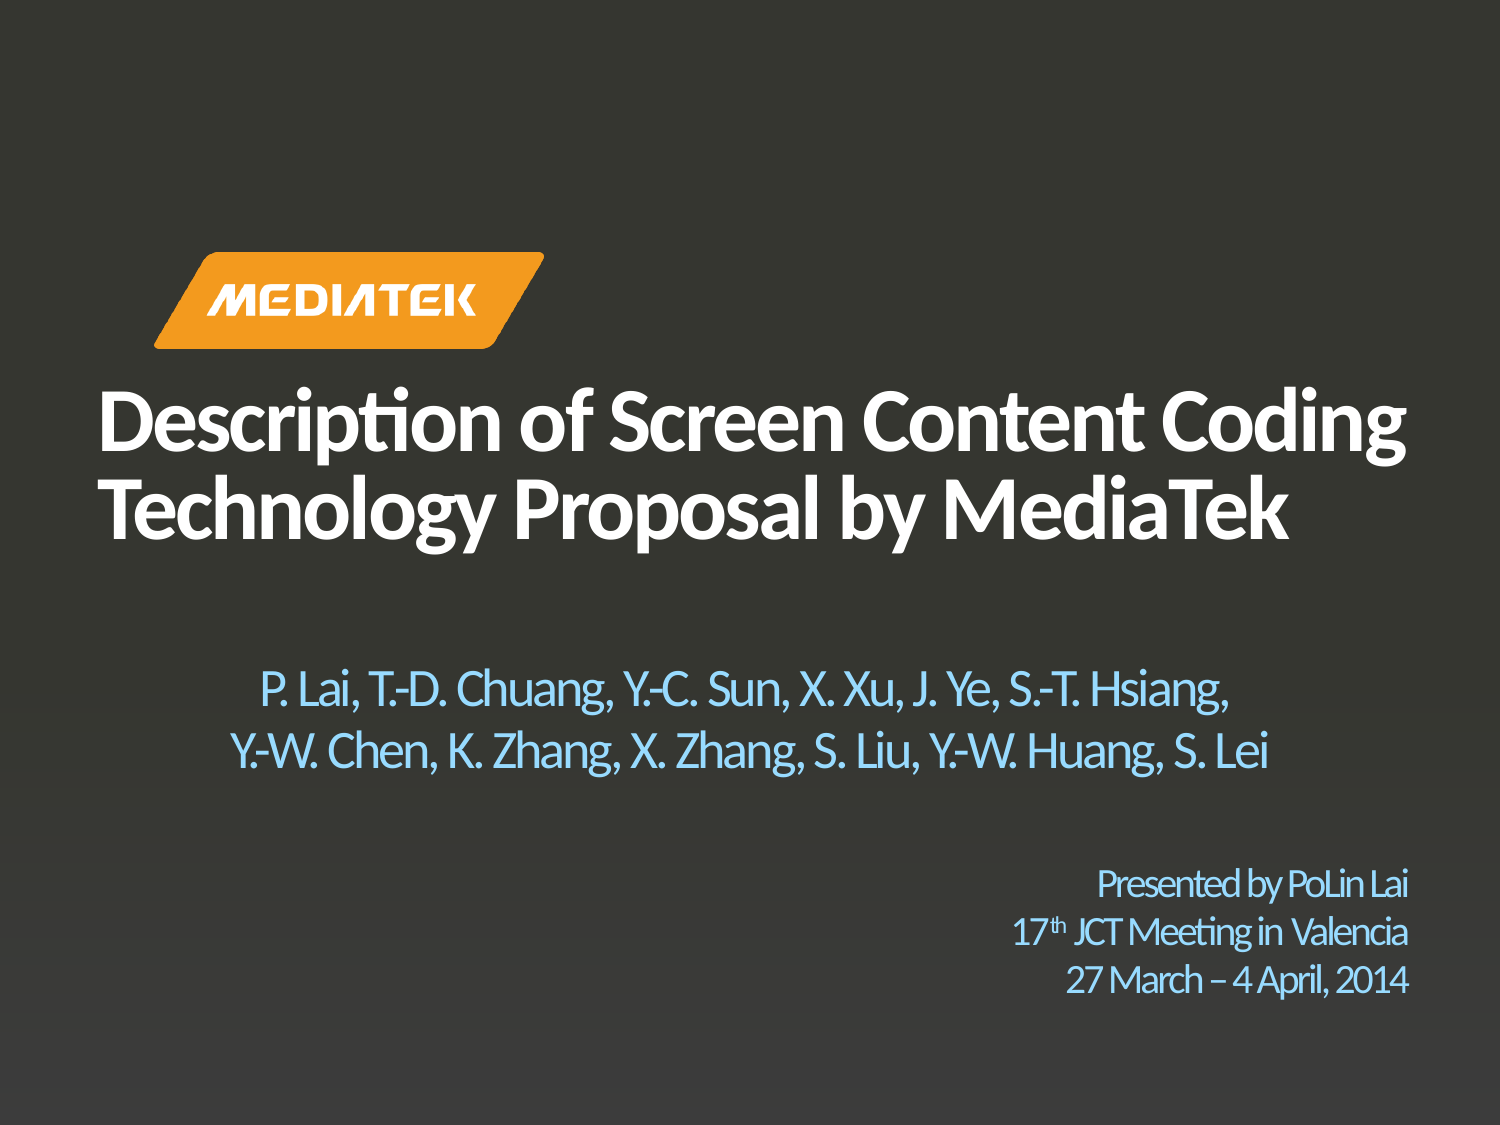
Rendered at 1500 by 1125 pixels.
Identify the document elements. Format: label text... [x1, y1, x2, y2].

title Description of Screen Content Coding Technology Proposal by MediaTek [82, 373, 1436, 681]
picture [154, 252, 544, 349]
subtitle P. Lai, T.-D. Chuang, Y.-C. Sun, X. Xu, J. Ye, S.-T. Hsiang, Y.-W. Chen, K. Zhang, X. Zhang, S. Liu, Y.-W. Huang, S. Lei Presented by PoLin Lai 17th JCT Meeting in Valencia 27 March – 4 April, 2014 [76, 656, 1425, 1040]
